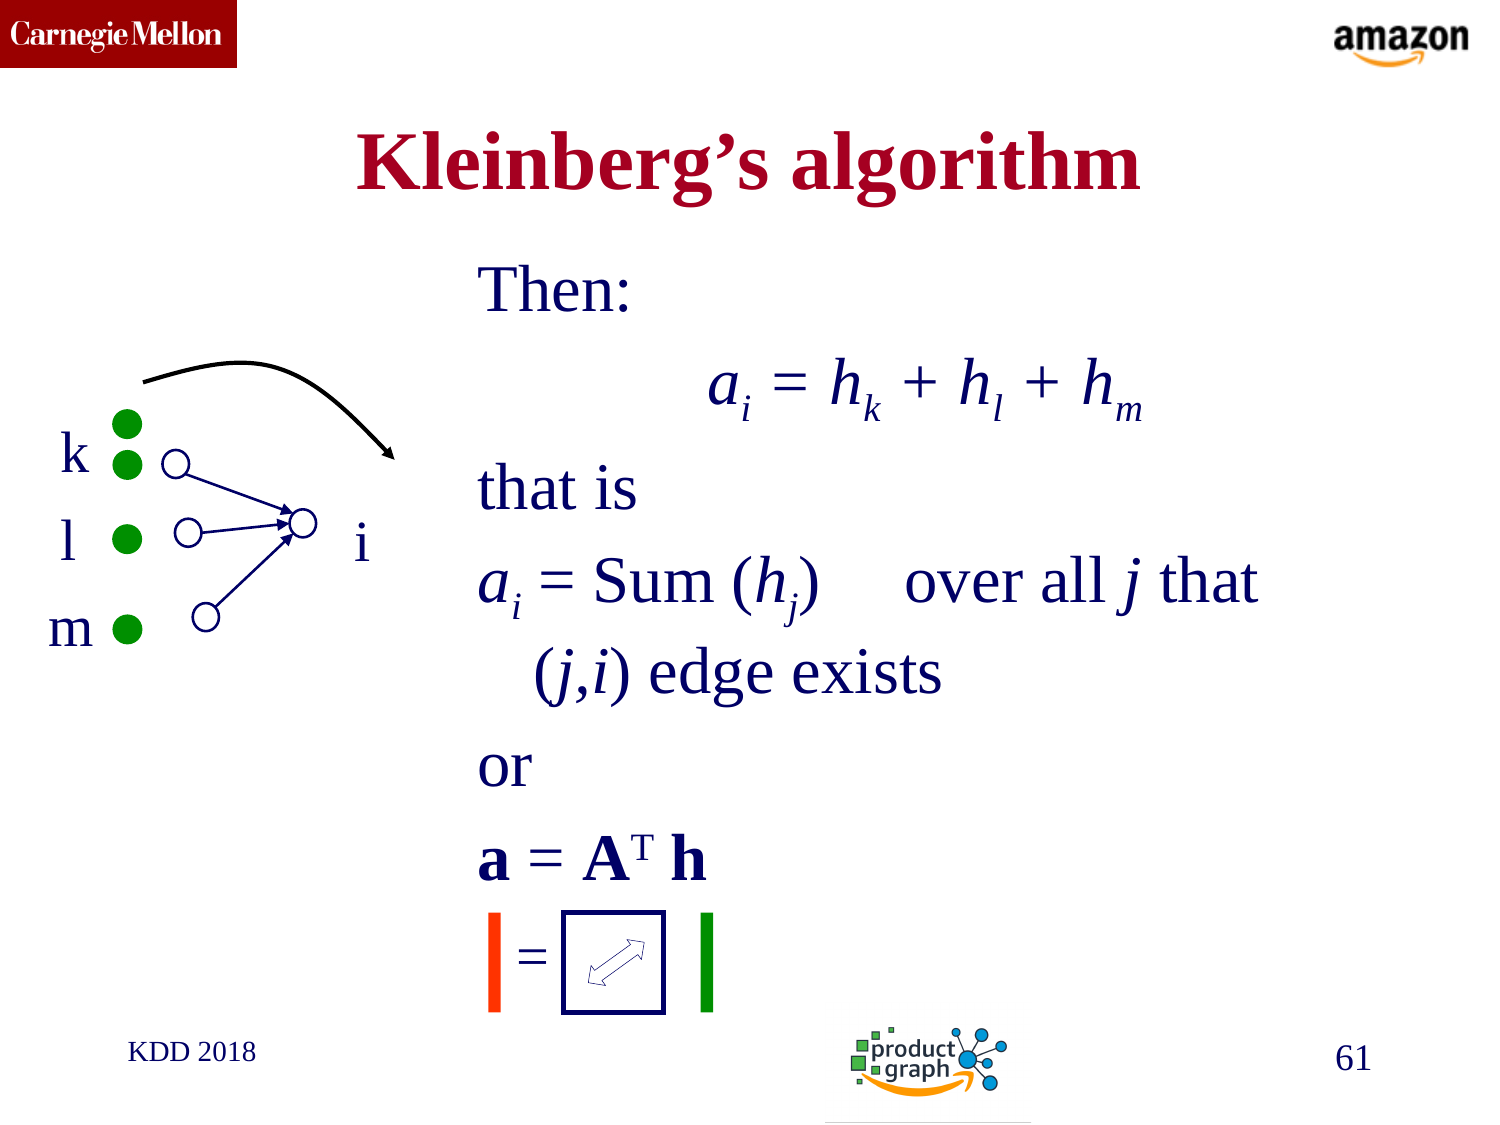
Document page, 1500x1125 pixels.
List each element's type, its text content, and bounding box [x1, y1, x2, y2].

text_box [174, 519, 200, 547]
text_box [112, 524, 143, 555]
slide_number KDD 2018 [112, 1024, 426, 1101]
title Kleinberg’s algorithm [112, 99, 1388, 213]
picture [1322, 4, 1484, 88]
text_box [291, 509, 317, 538]
text_box i [339, 495, 386, 580]
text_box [215, 534, 294, 607]
text_box l [45, 494, 92, 580]
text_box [201, 523, 289, 534]
text_box [112, 449, 143, 480]
text_box [112, 409, 143, 440]
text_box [488, 910, 714, 1013]
text_box [142, 362, 395, 460]
slide_number 61 [1074, 1024, 1388, 1101]
picture [0, 0, 237, 68]
text_box [112, 614, 143, 645]
list Then: ai = hk + hl + hm that is ai = Sum (hj) over all j that (j,i) edge exists or a = AT h [462, 237, 1388, 1001]
text_box m [33, 580, 109, 666]
text_box [162, 449, 190, 479]
text_box k [45, 406, 104, 492]
text_box [192, 603, 219, 632]
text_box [184, 474, 294, 513]
